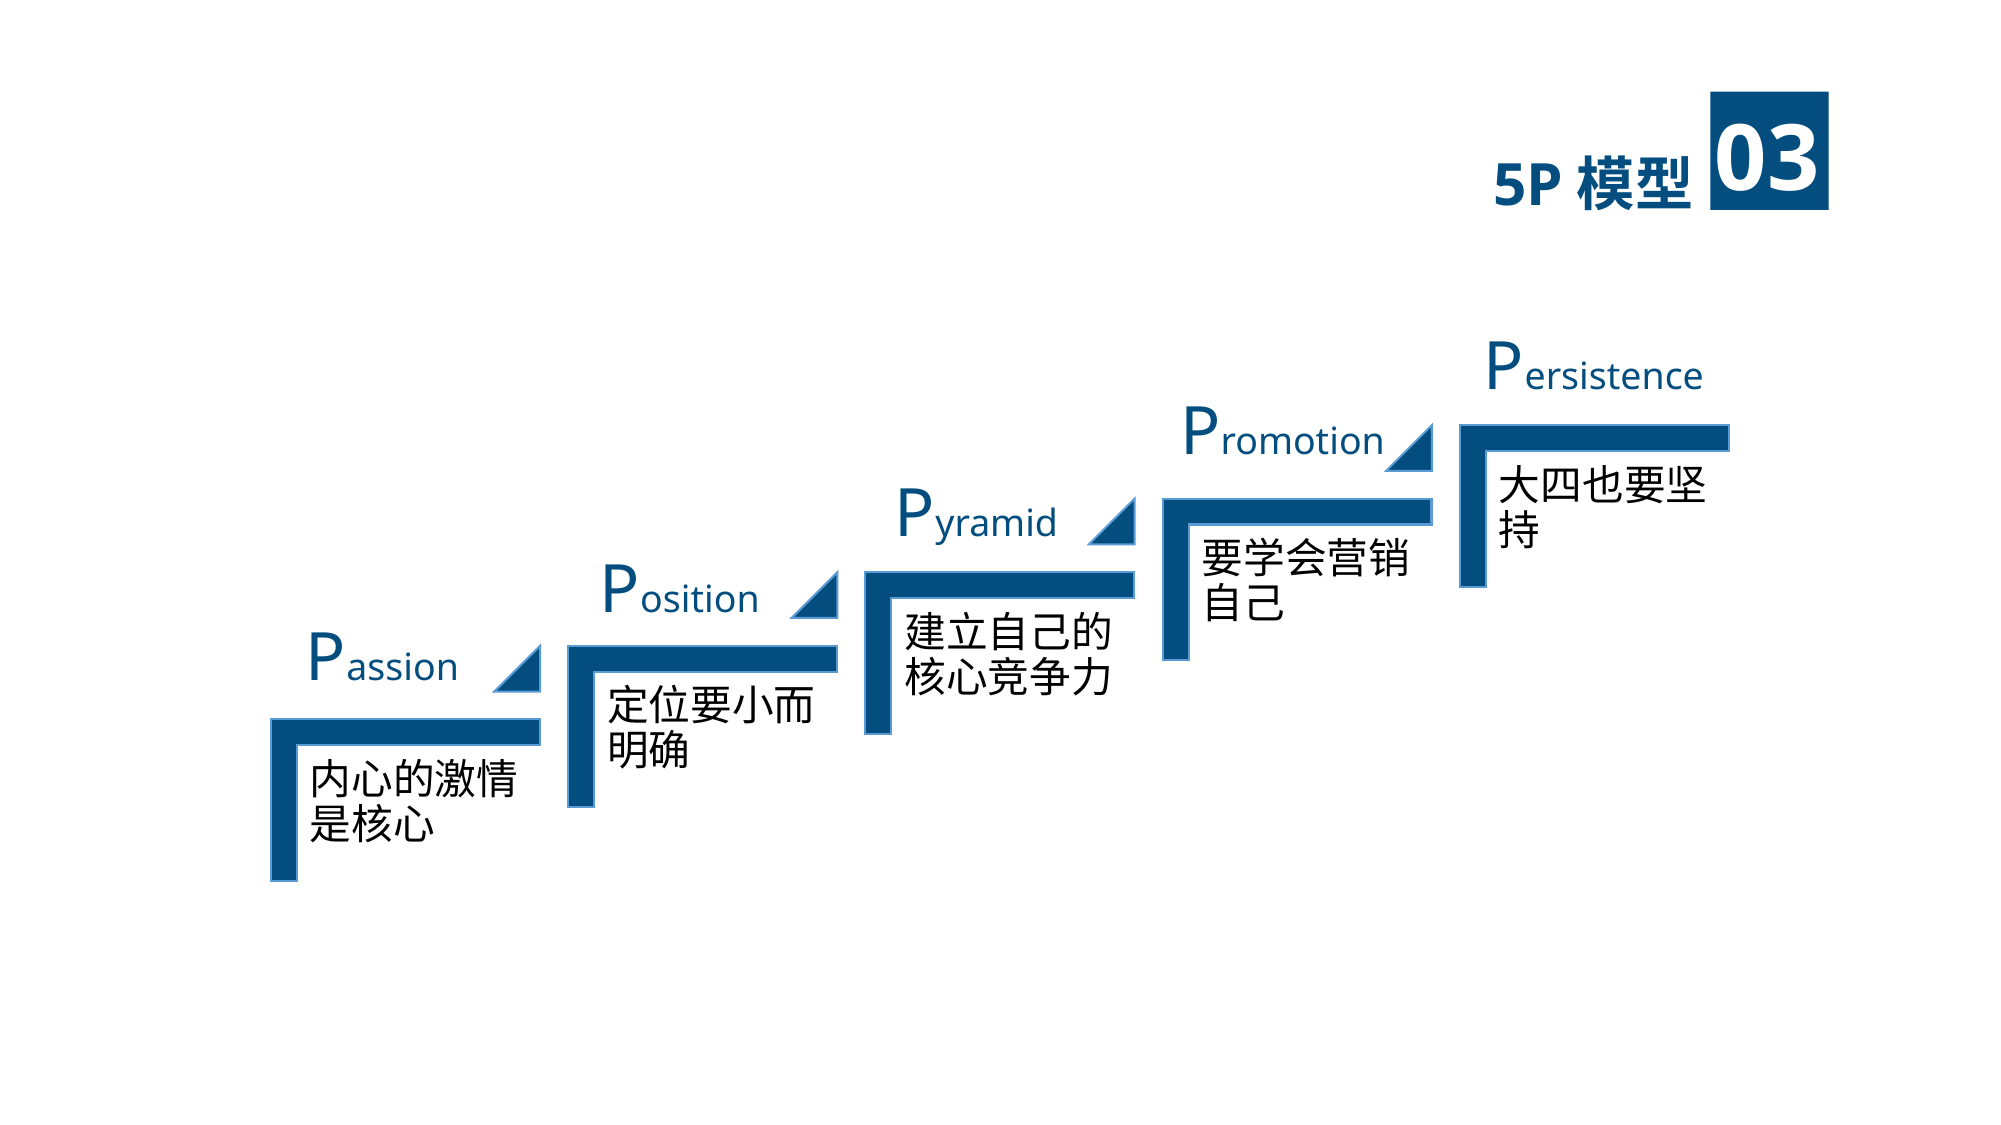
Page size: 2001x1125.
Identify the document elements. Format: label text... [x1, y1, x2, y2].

text_box 5P模型 [1466, 139, 1708, 225]
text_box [270, 315, 1730, 959]
